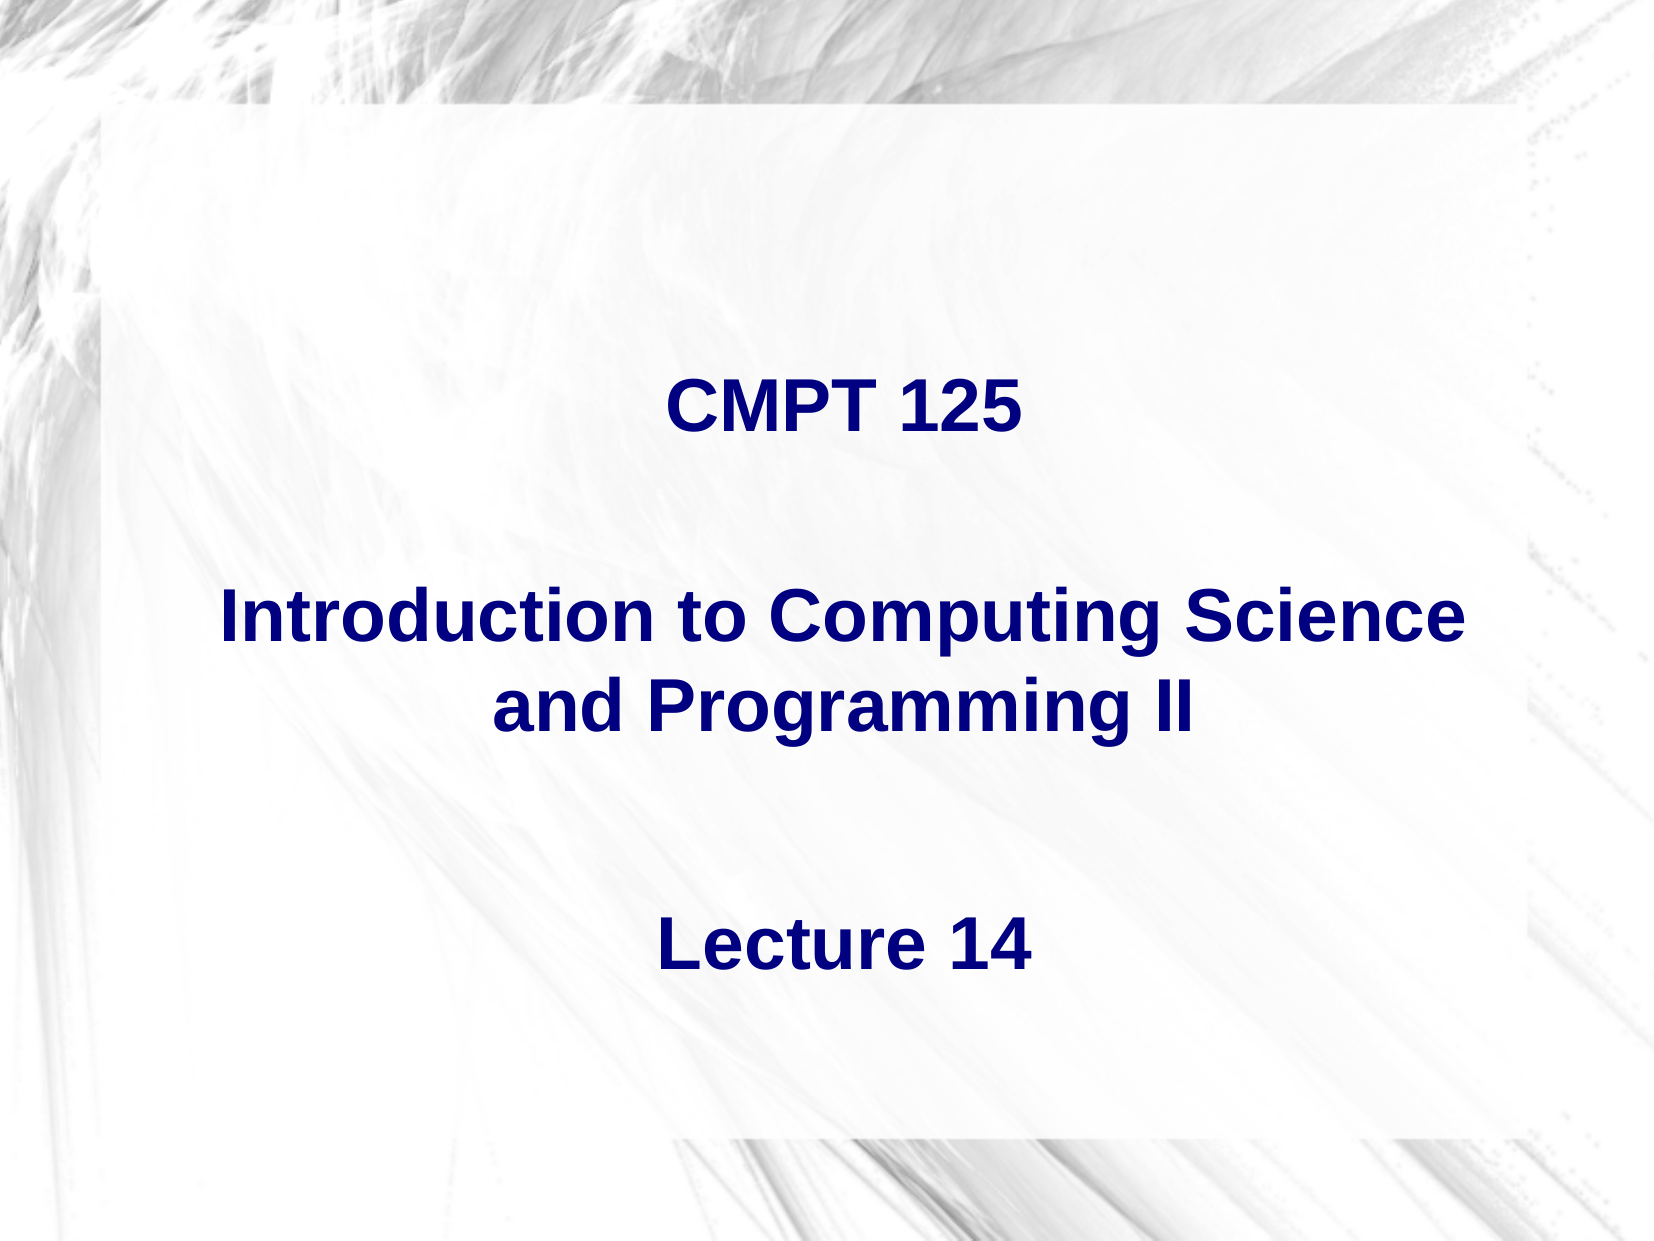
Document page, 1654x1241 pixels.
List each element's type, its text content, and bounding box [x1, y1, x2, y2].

list CMPT 125 Introduction to Computing Science and Programming II Lecture 14 [118, 237, 1571, 1224]
picture [0, 0, 1654, 1241]
